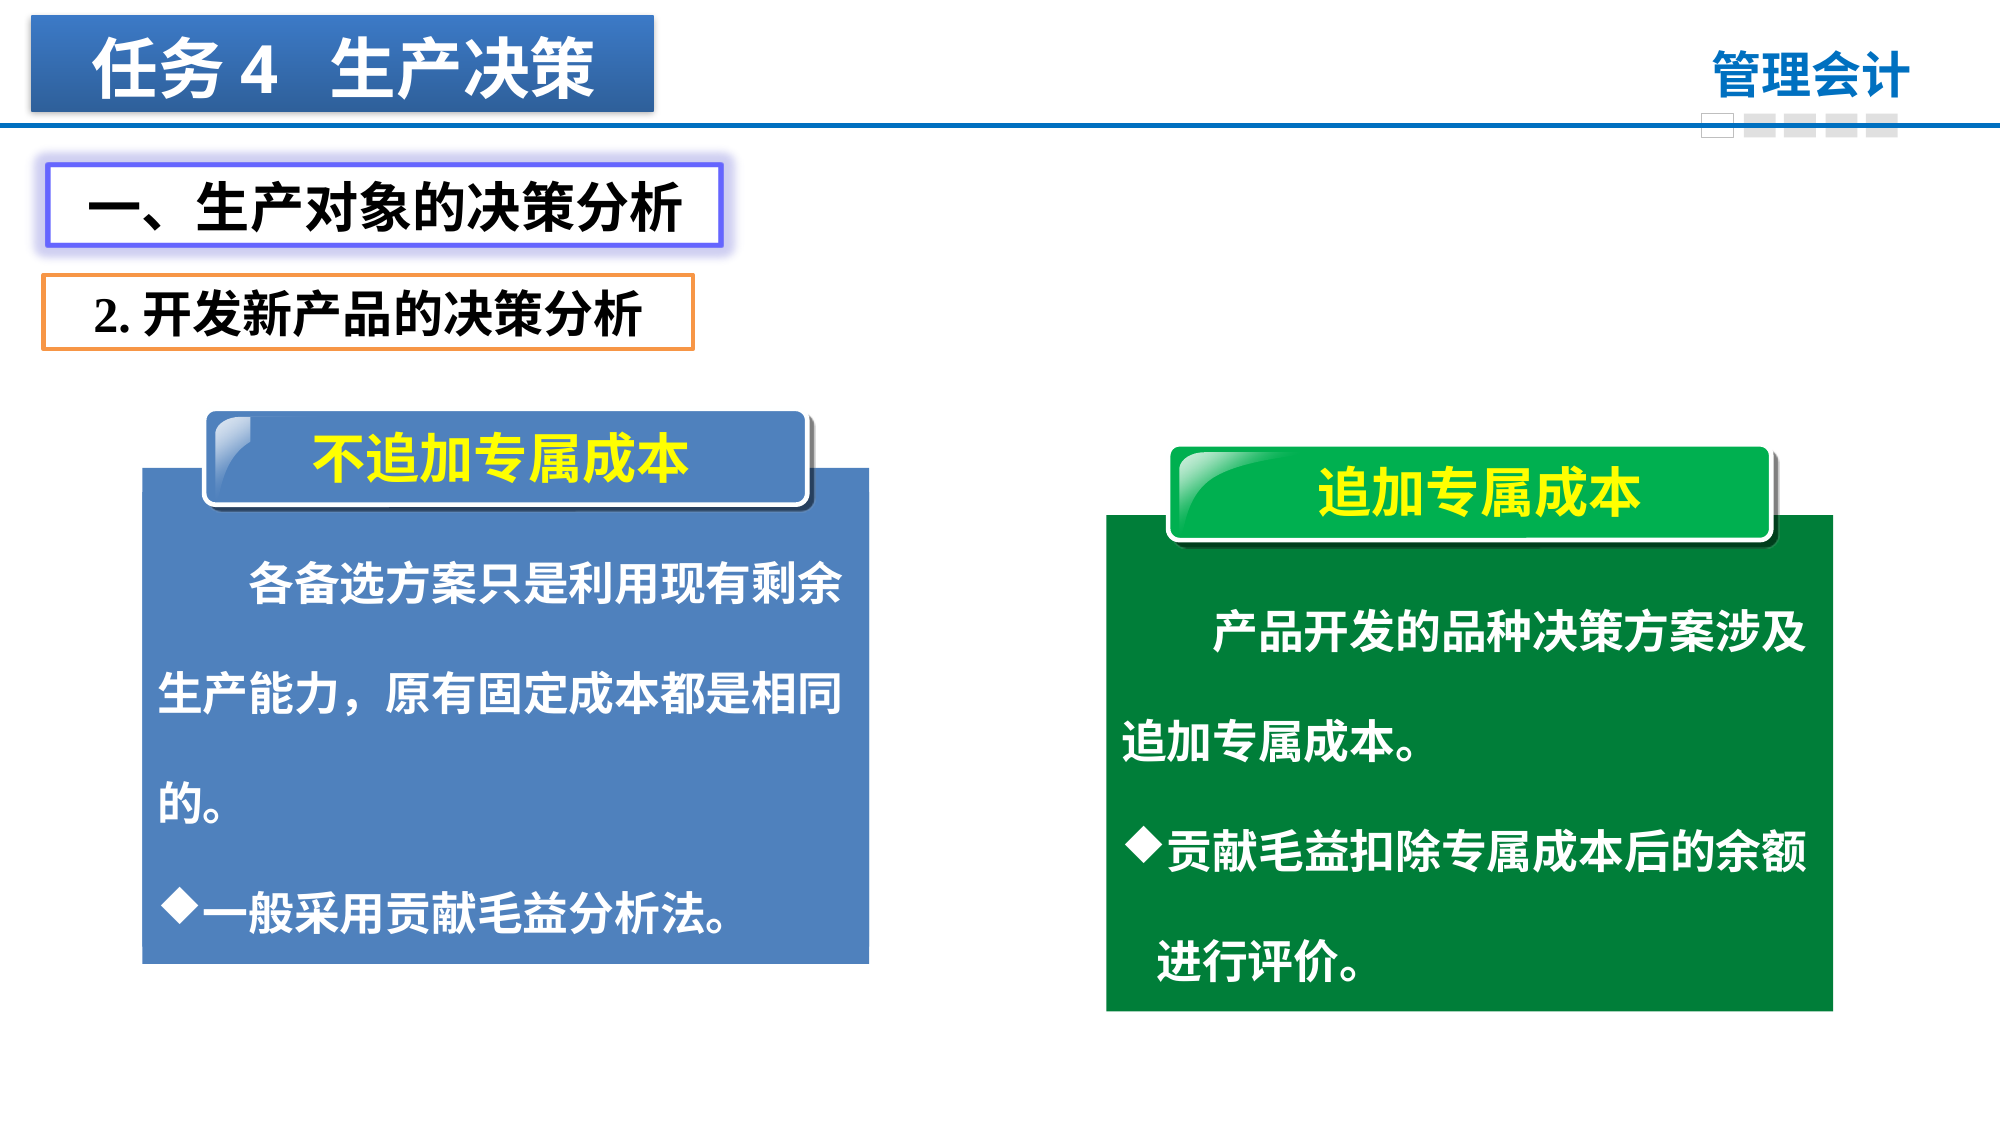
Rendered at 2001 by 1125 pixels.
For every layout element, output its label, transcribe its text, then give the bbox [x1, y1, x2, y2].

text_box 2.开发新产品的决策分析 [41, 282, 695, 351]
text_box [17, 136, 753, 273]
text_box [1106, 443, 1834, 1012]
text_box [31, 14, 654, 117]
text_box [142, 408, 870, 965]
